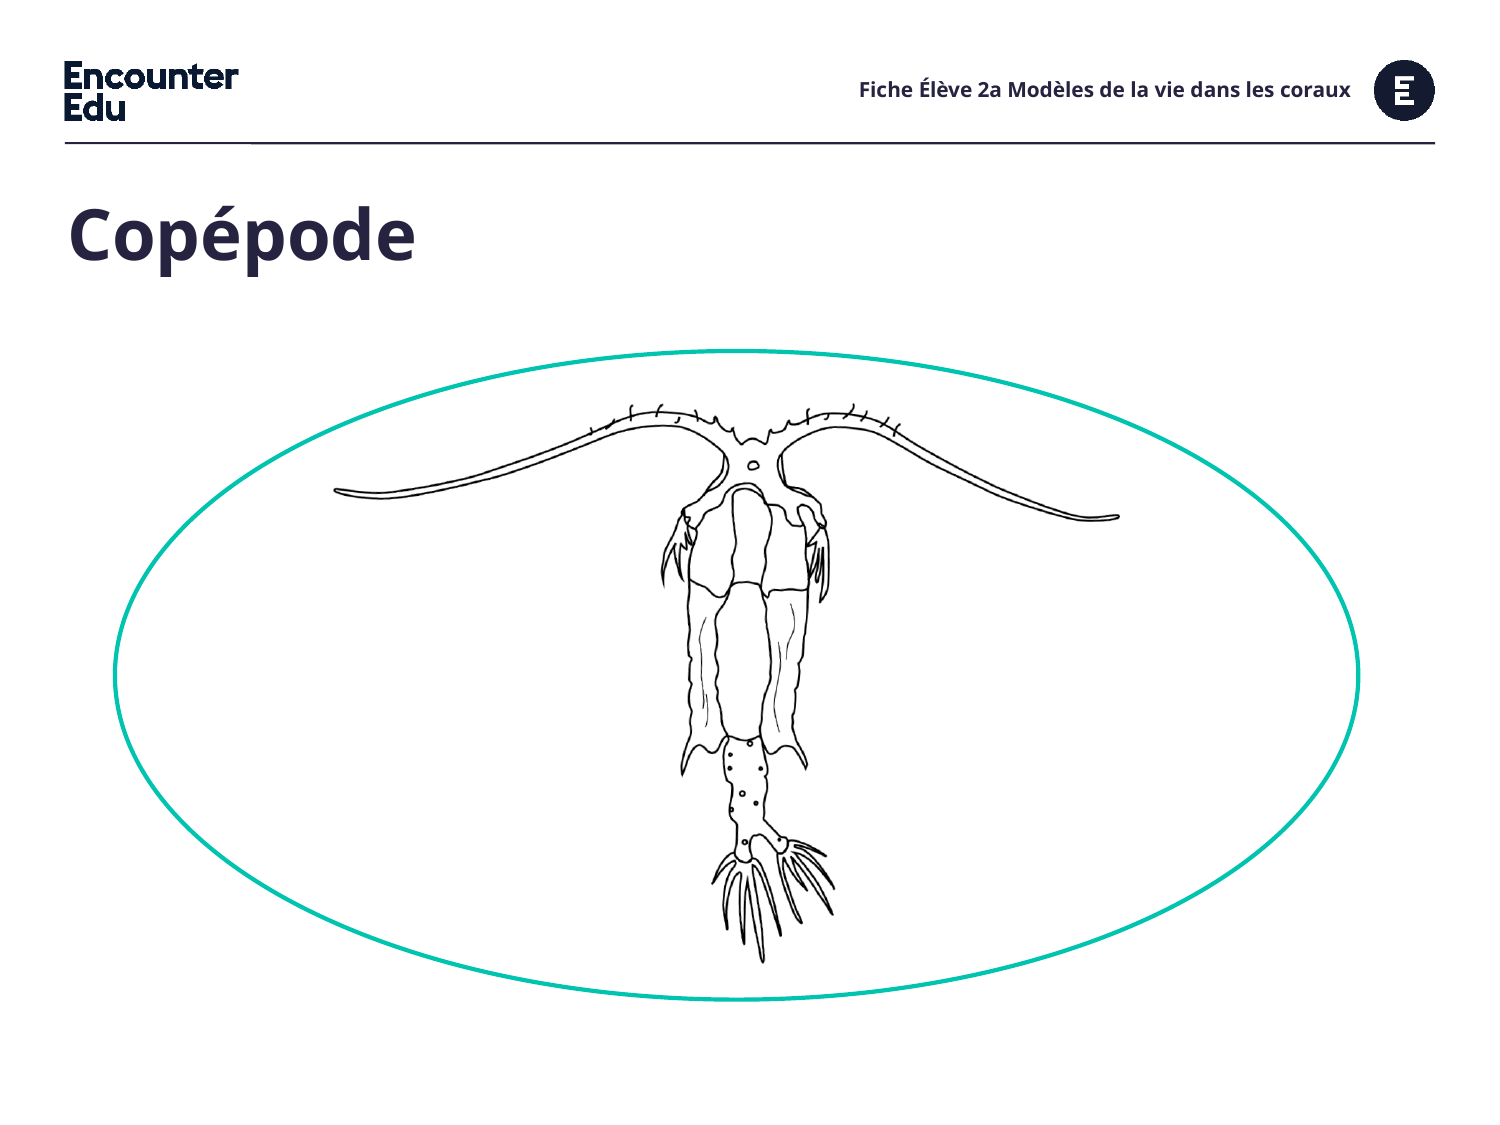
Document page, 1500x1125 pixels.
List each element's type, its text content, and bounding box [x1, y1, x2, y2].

list Copépode [59, 191, 929, 394]
picture [1372, 58, 1436, 122]
text_box [1107, 414, 1359, 936]
picture [60, 59, 243, 122]
text_box [114, 435, 319, 916]
picture [302, 392, 1107, 987]
text_box [435, 959, 1038, 1000]
title Fiche Élève 2a Modèles de la vie dans les coraux [749, 67, 1359, 114]
text_box [929, 366, 1040, 392]
